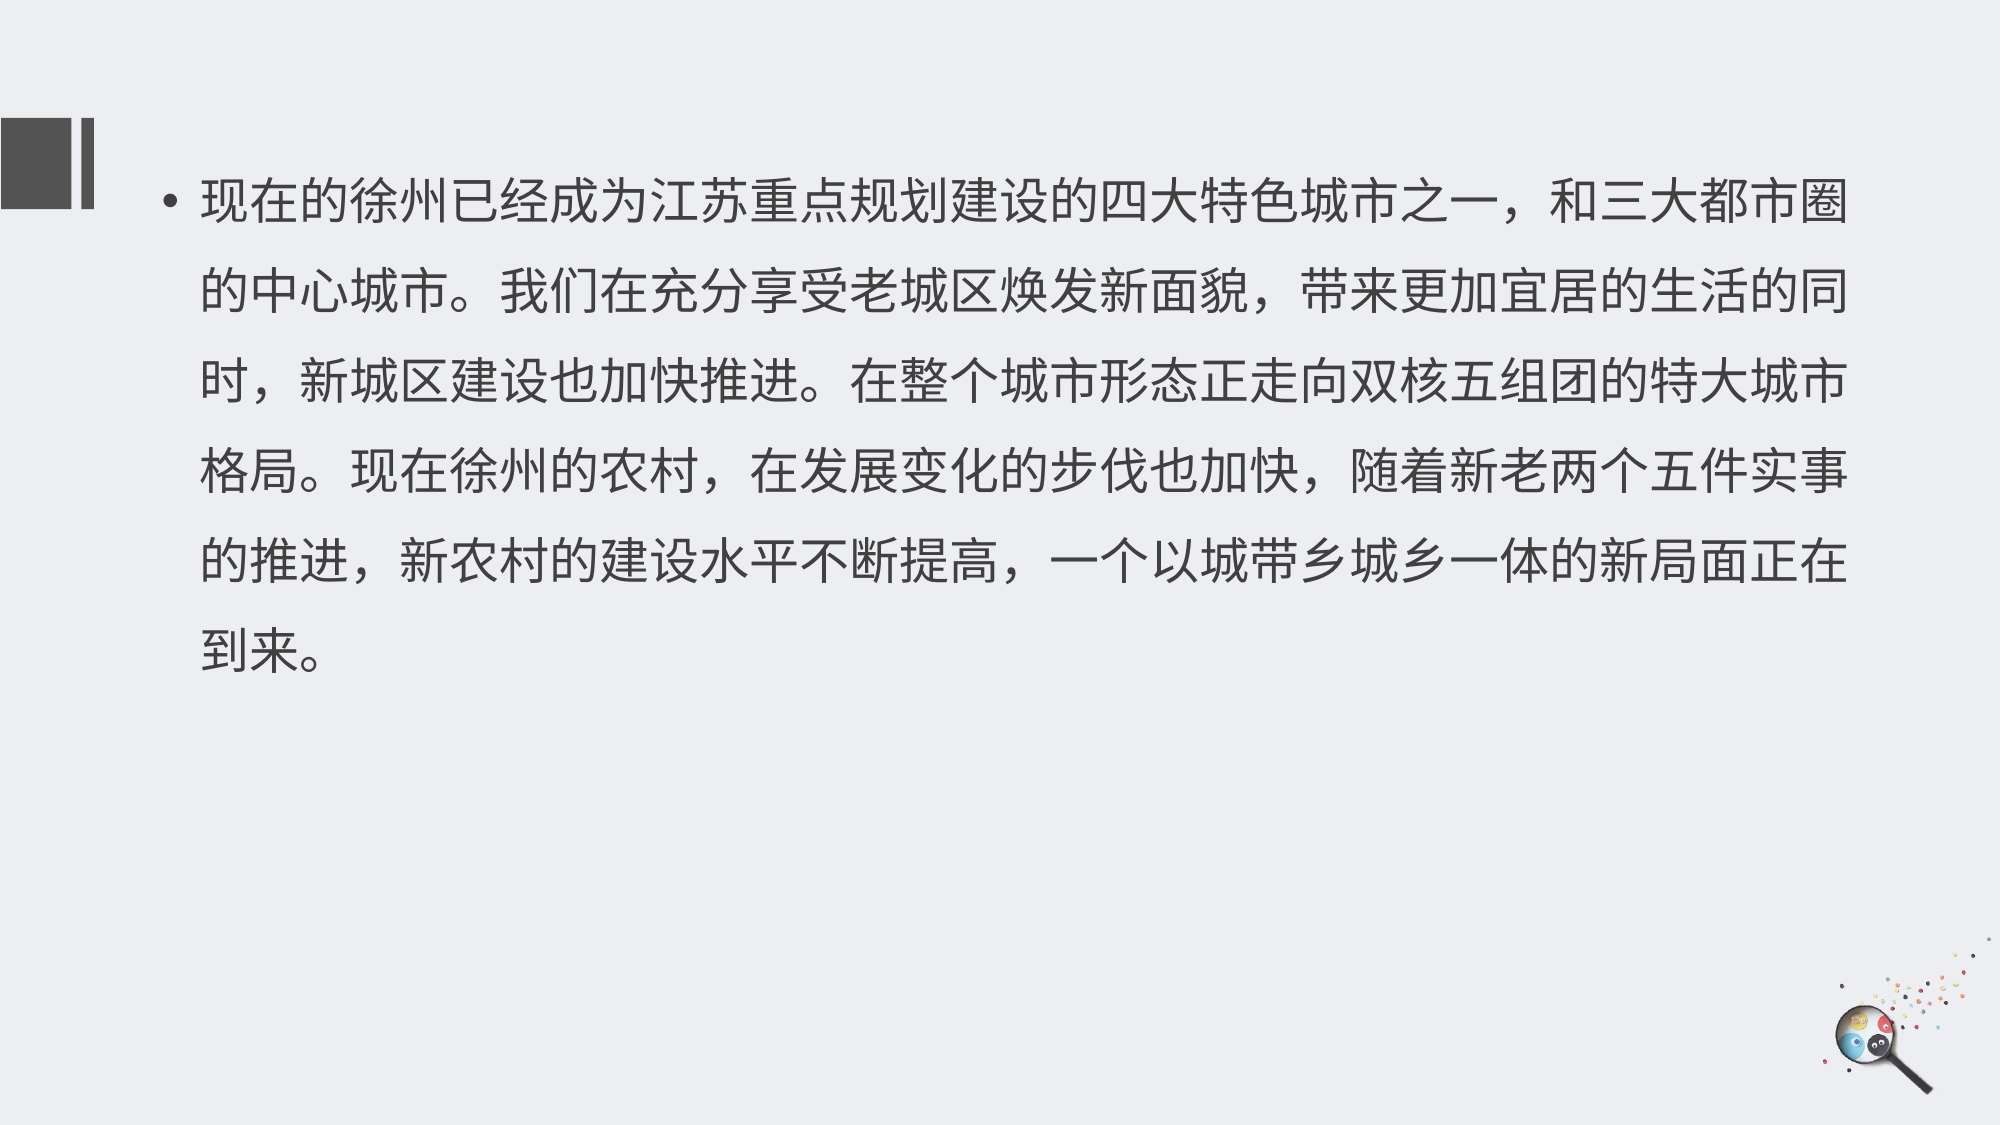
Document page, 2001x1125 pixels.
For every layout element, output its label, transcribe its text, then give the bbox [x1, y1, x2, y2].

picture [1808, 932, 1993, 1103]
list 现在的徐州已经成为江苏重点规划建设的四大特色城市之一，和三大都市圈的中心城市。我们在充分享受老城区焕发新面貌，带来更加宜居的生活的同时，新城区建设也加快推进。在整个城市形态正走向双核五组团的特大城市格局。现在徐州的农村，在发展变化的步伐也加快，随着新老两个五件实事的推进，新农村的建设水平不断提高，一个以城带乡城乡一体的新局面正在到来。 [146, 132, 1872, 1102]
